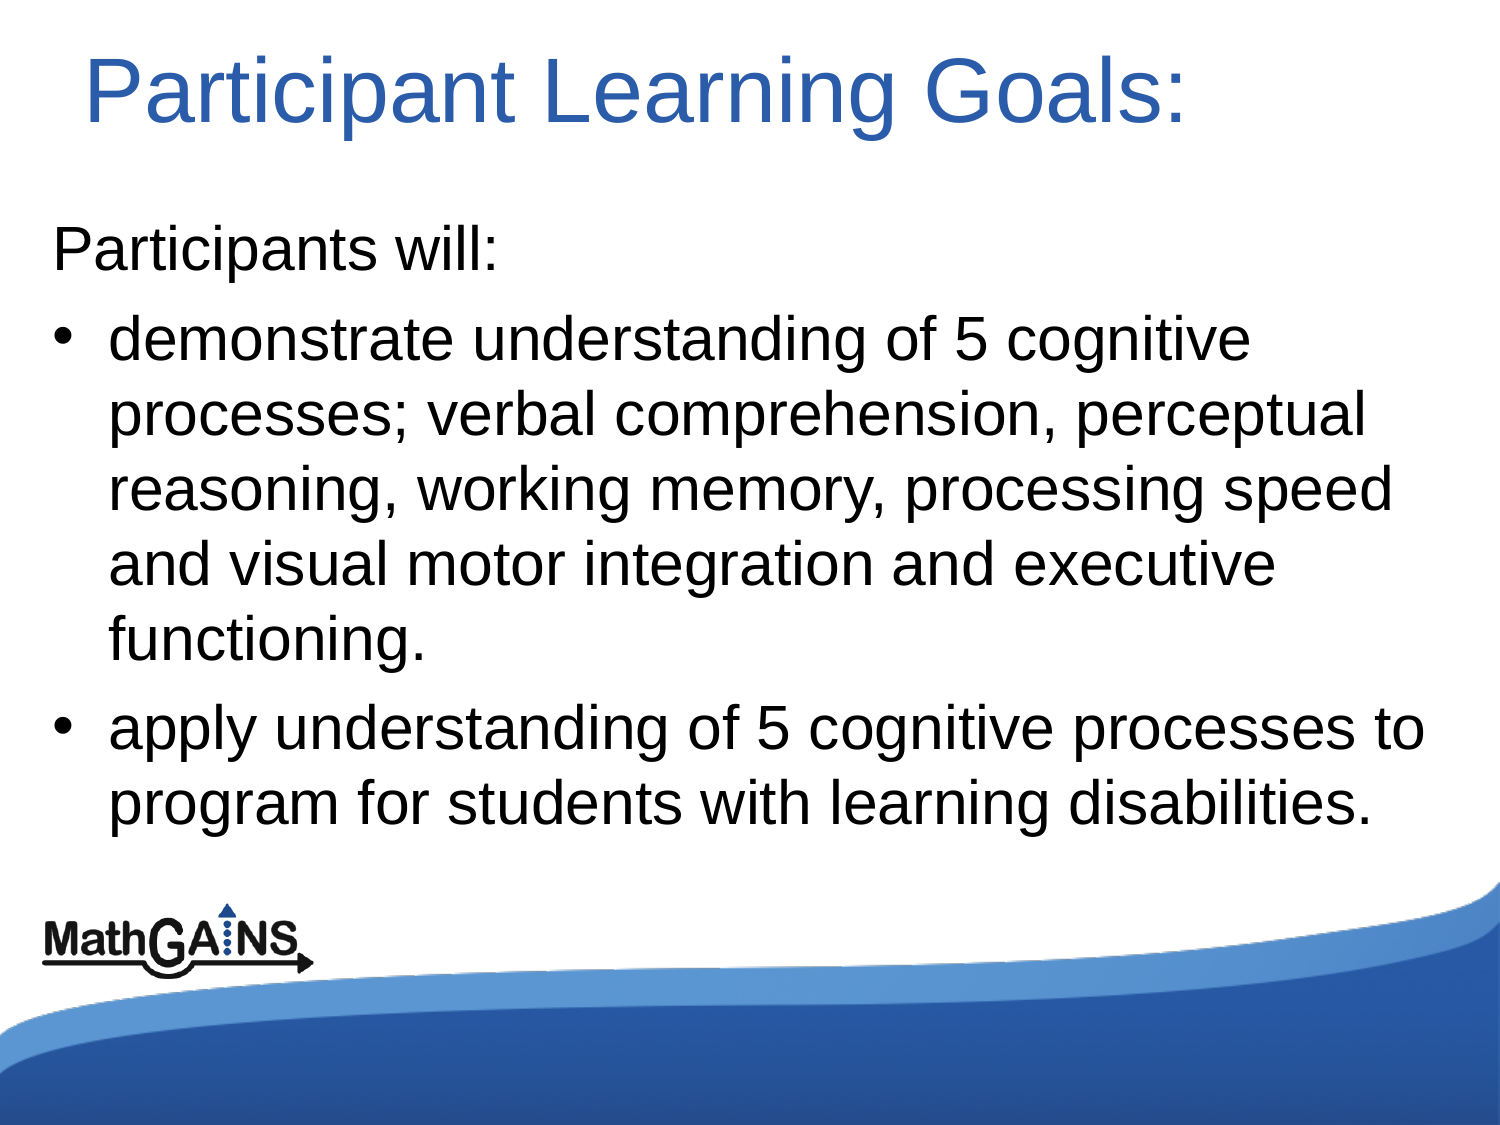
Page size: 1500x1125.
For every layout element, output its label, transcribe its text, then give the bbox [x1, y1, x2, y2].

picture [0, 878, 1500, 1125]
list Participants will: demonstrate understanding of 5 cognitive processes; verbal comprehension, perceptual reasoning, working memory, processing speed and visual motor integration and executive functioning. apply understanding of 5 cognitive processes to program for students with learning disabilities. [36, 199, 1476, 938]
title Participant Learning Goals: [74, 0, 1426, 199]
